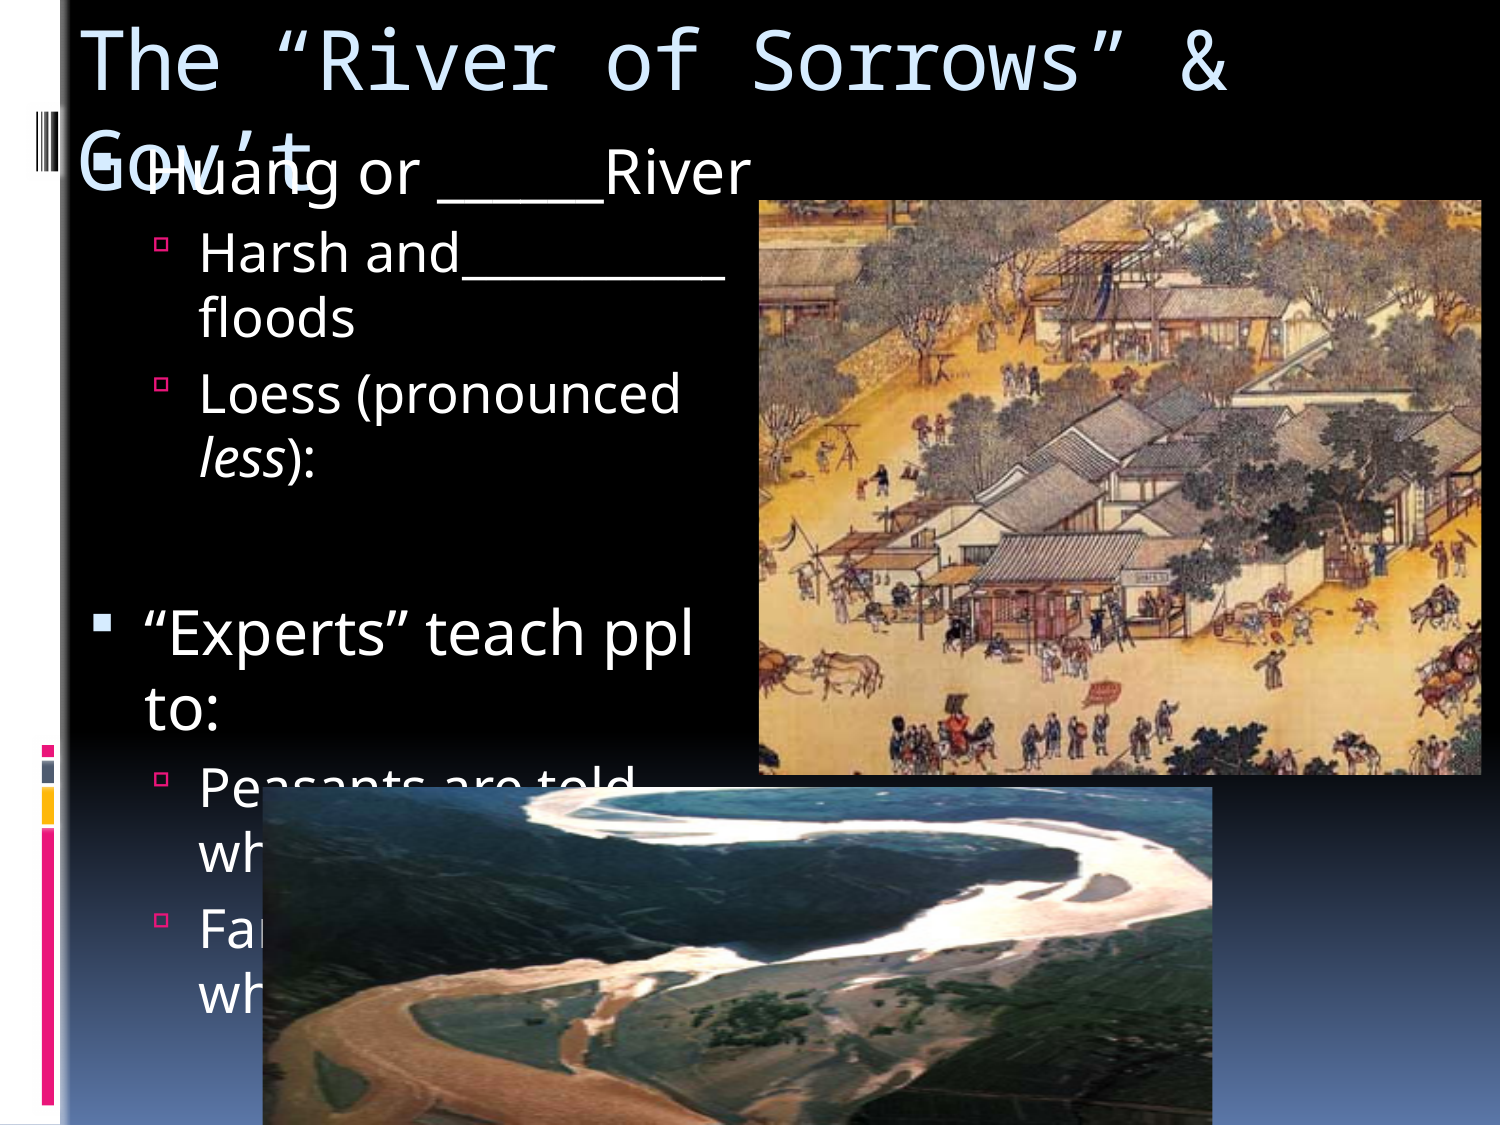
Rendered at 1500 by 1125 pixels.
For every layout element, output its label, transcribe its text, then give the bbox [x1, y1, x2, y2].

picture [262, 787, 1213, 1125]
list Huang or ______River Harsh and___________ floods Loess (pronounced less): “Experts” teach ppl to: Peasants are told when: Farmers are told when: [62, 125, 800, 1088]
picture [758, 199, 1482, 776]
title The “River of Sorrows” & Gov’t [62, 0, 1500, 150]
